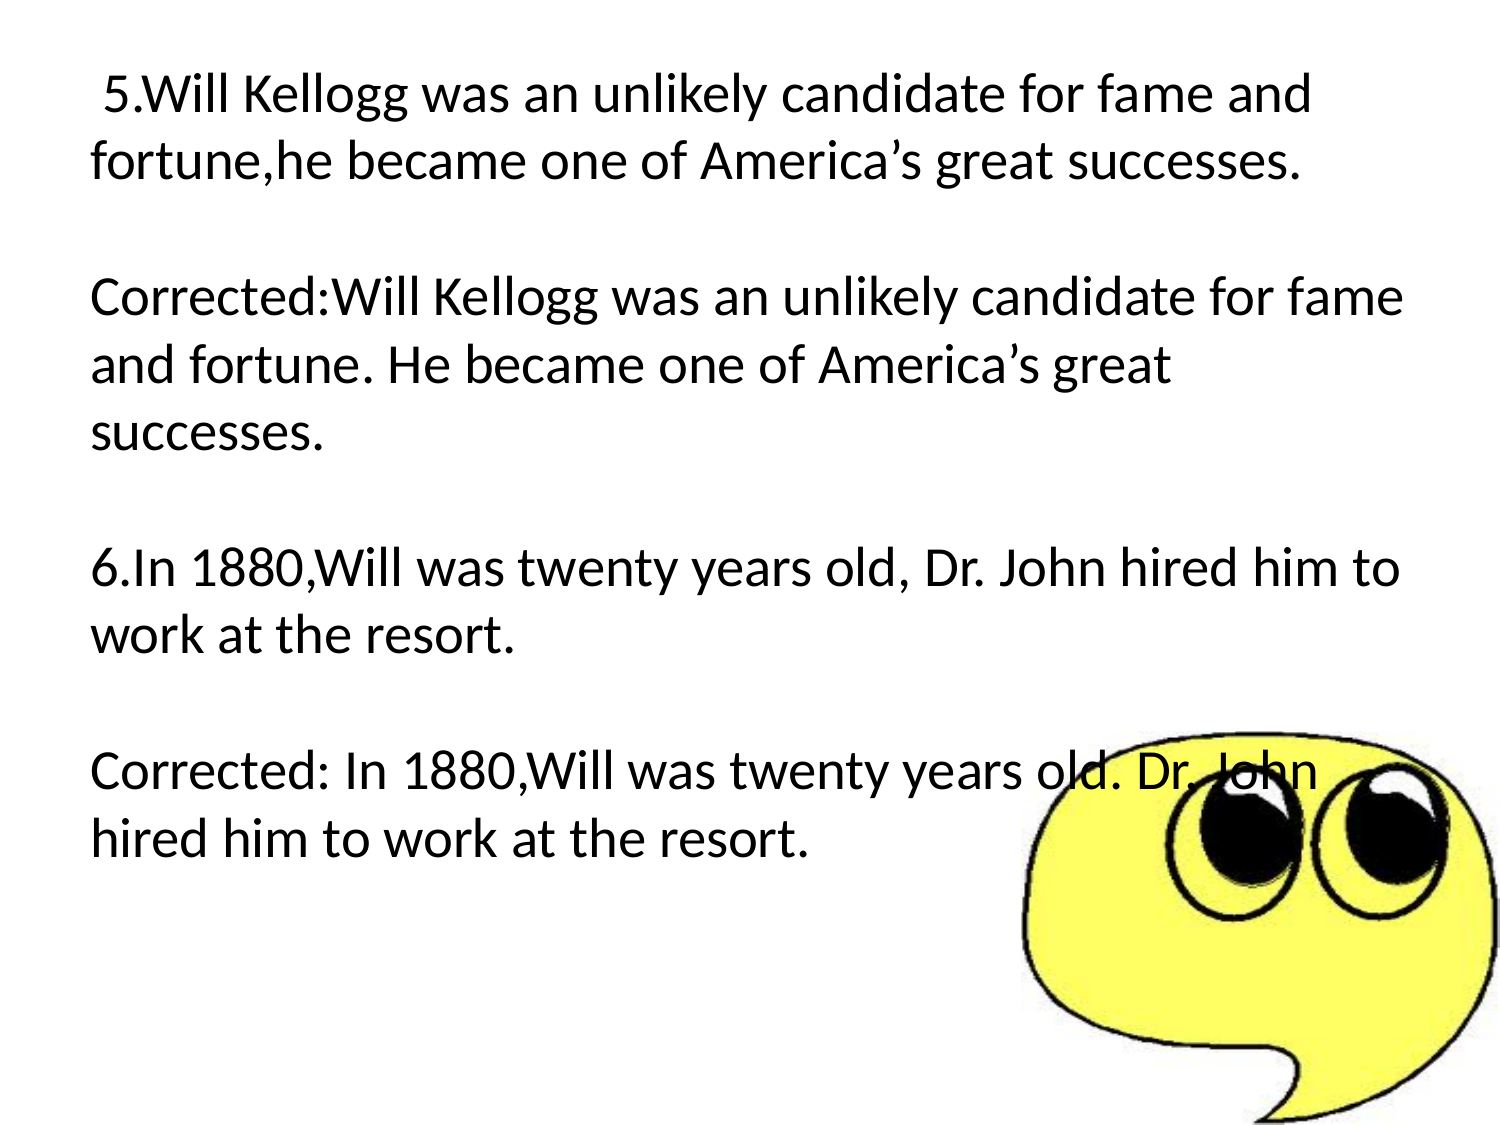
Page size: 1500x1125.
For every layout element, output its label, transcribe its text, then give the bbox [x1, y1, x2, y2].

title 5.Will Kellogg was an unlikely candidate for fame and fortune,he became one of America’s great successes. Corrected:Will Kellogg was an unlikely candidate for fame and fortune. He became one of America’s great successes. 6.In 1880,Will was twenty years old, Dr. John hired him to work at the resort. Corrected: In 1880,Will was twenty years old. Dr. John hired him to work at the resort. [75, 45, 1425, 1083]
picture [1021, 731, 1500, 1125]
